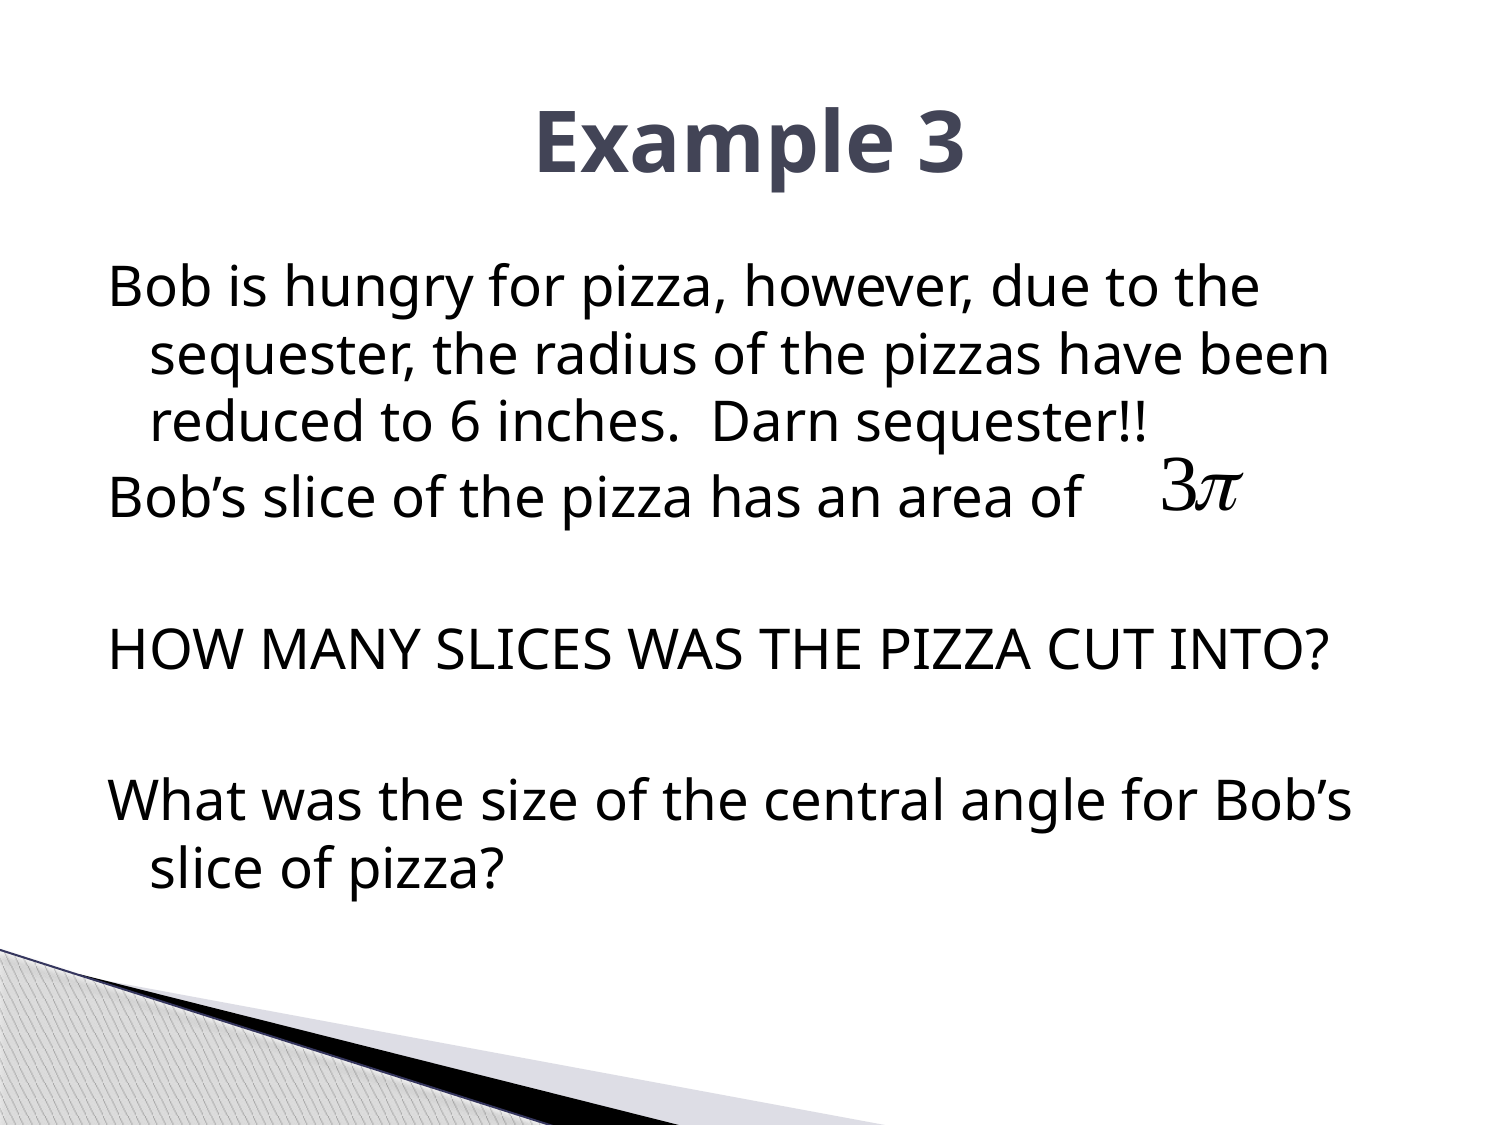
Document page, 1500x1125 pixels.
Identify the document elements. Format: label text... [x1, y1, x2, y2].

list Bob is hungry for pizza, however, due to the sequester, the radius of the pizzas have been reduced to 6 inches. Darn sequester!! Bob’s slice of the pizza has an area of HOW MANY SLICES WAS THE PIZZA CUT INTO? What was the size of the central angle for Bob’s slice of pizza? [75, 243, 1425, 986]
title Example 3 [75, 45, 1425, 233]
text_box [1149, 437, 1263, 531]
